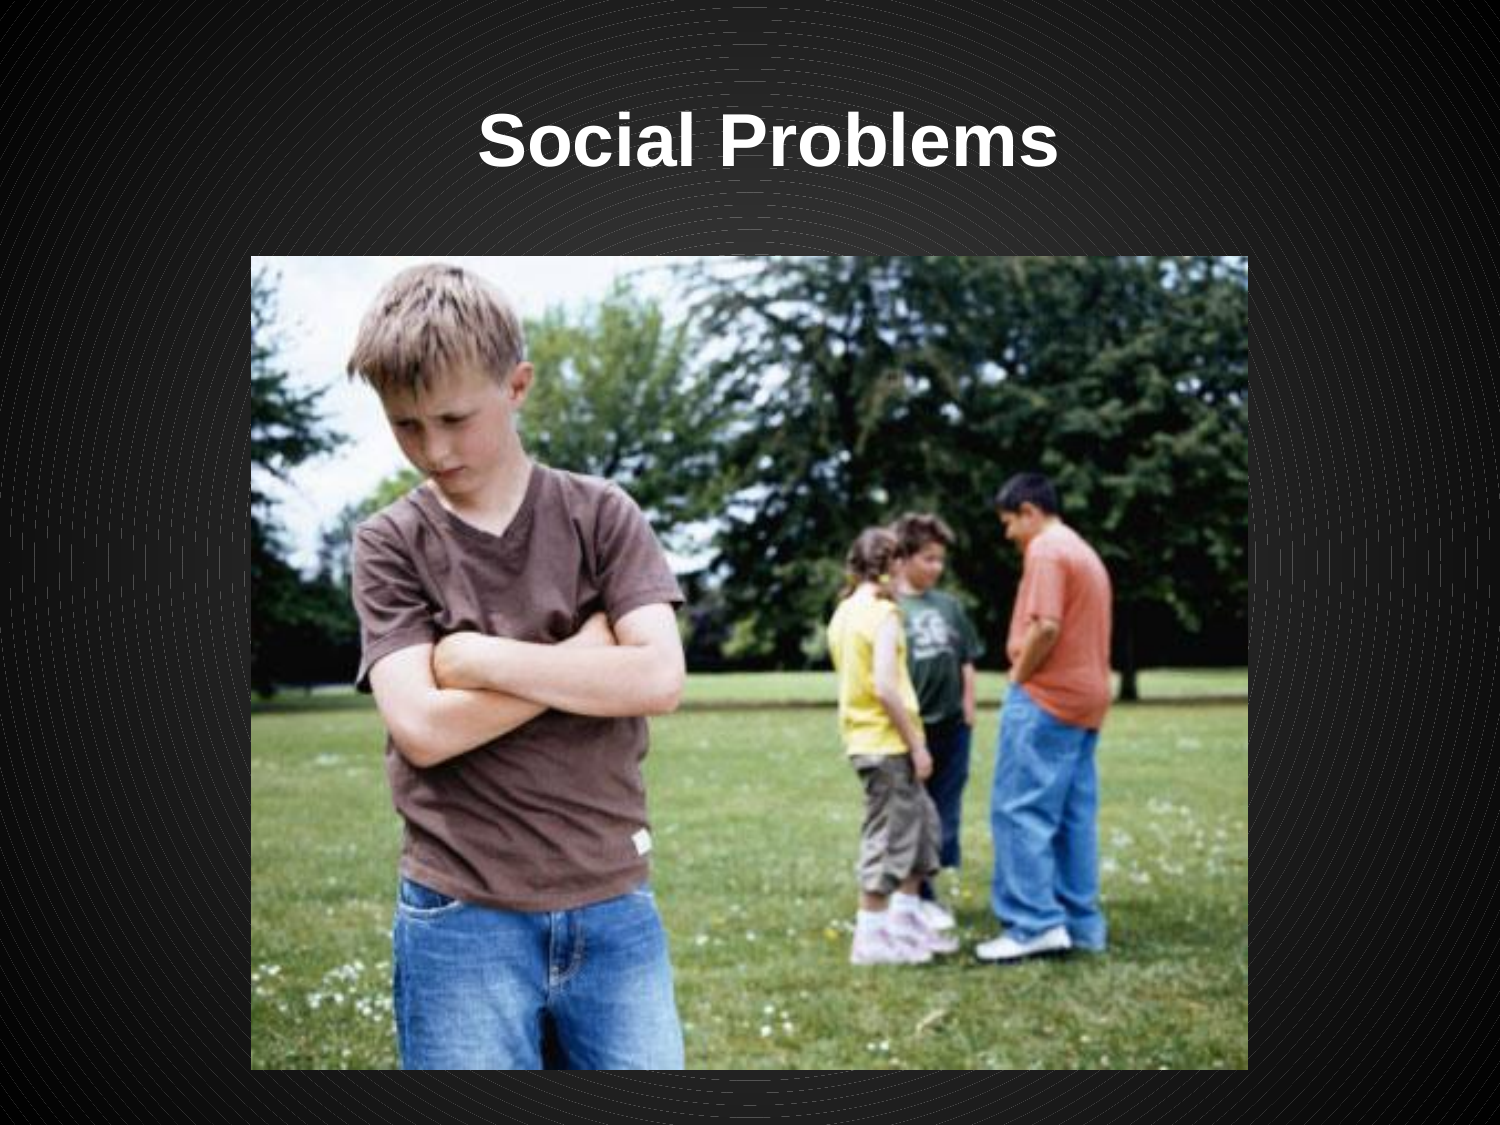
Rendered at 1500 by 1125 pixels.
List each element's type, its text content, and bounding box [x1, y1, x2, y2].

title Social Problems [75, 8, 1425, 197]
picture [251, 256, 1249, 1070]
